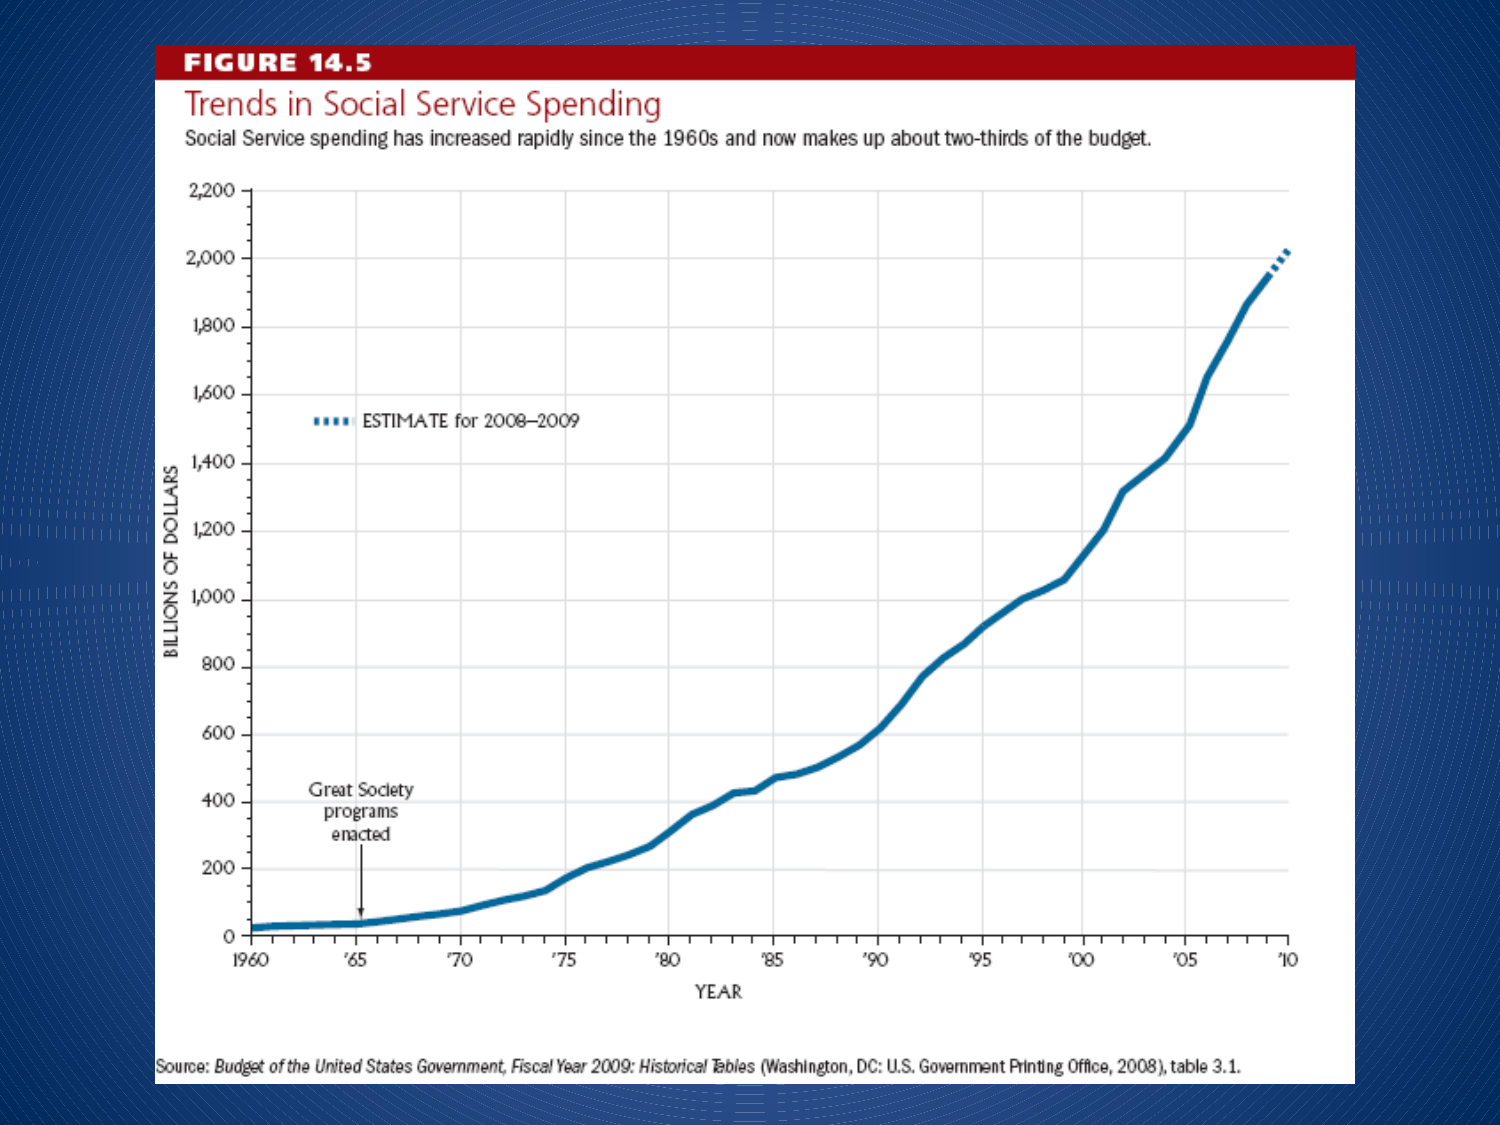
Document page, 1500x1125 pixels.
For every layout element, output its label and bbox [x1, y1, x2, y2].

list [155, 44, 1355, 1084]
